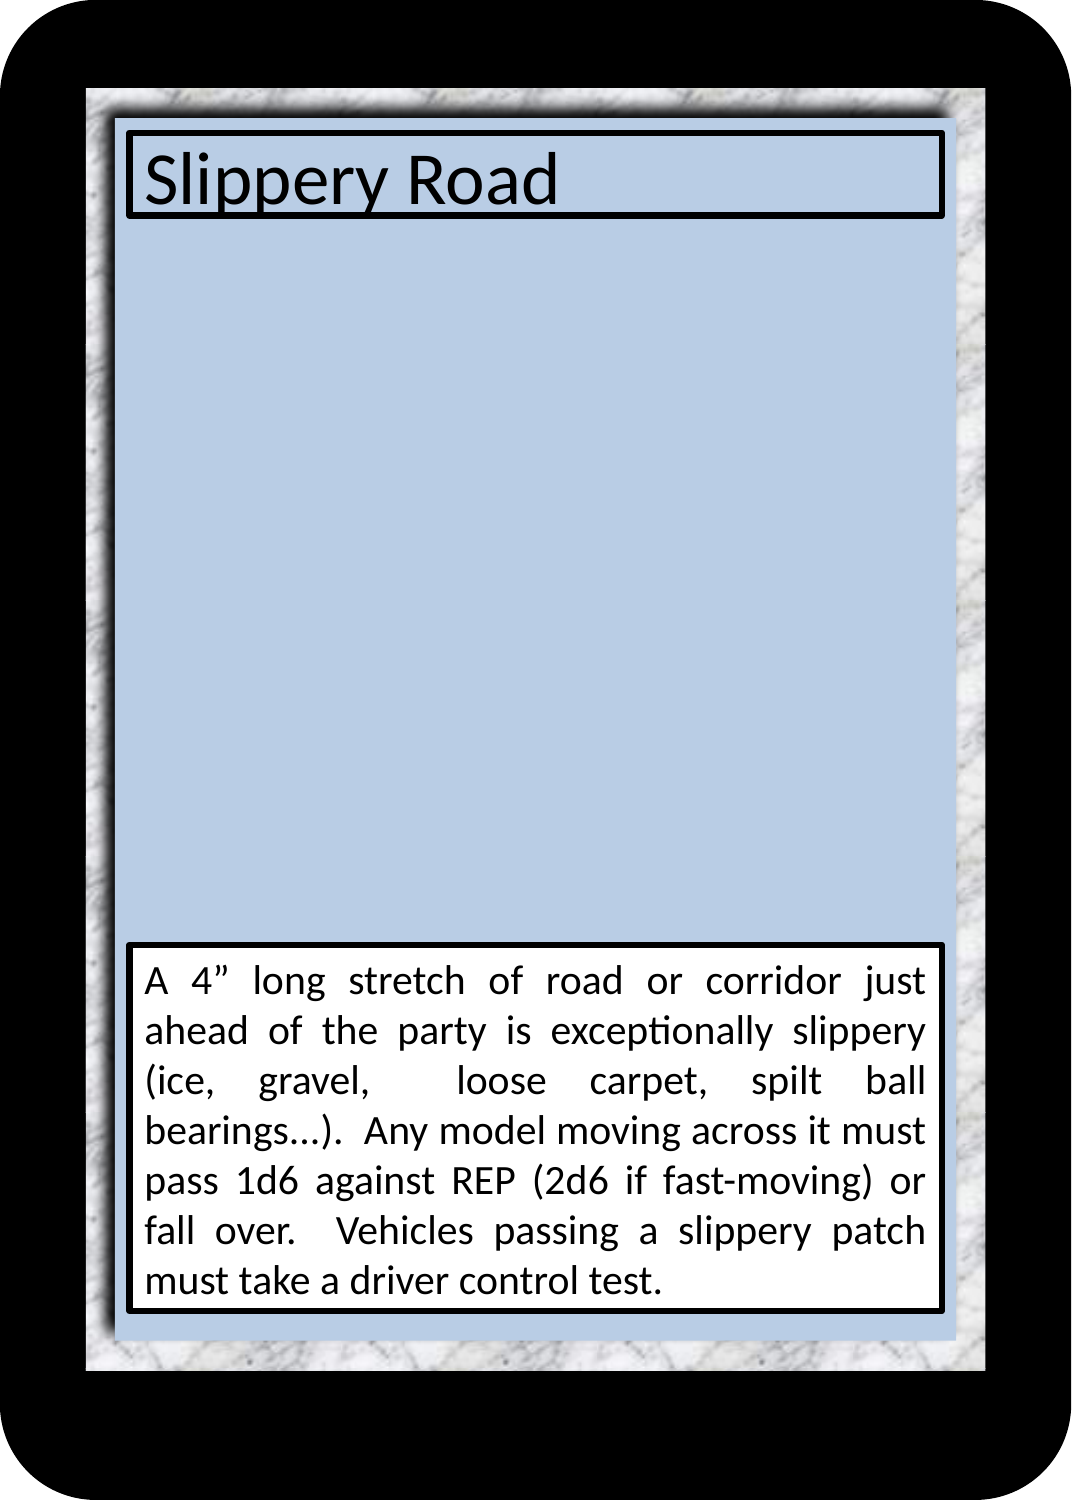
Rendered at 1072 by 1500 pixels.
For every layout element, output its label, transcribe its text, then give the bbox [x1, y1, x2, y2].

list A 4” long stretch of road or corridor just ahead of the party is exceptionally slippery (ice, gravel, loose carpet, spilt ball bearings...). Any model moving across it must pass 1d6 against REP (2d6 if fast-moving) or fall over. Vehicles passing a slippery patch must take a driver control test. [126, 942, 945, 1314]
picture [85, 88, 986, 1371]
title Slippery Road [126, 130, 945, 219]
